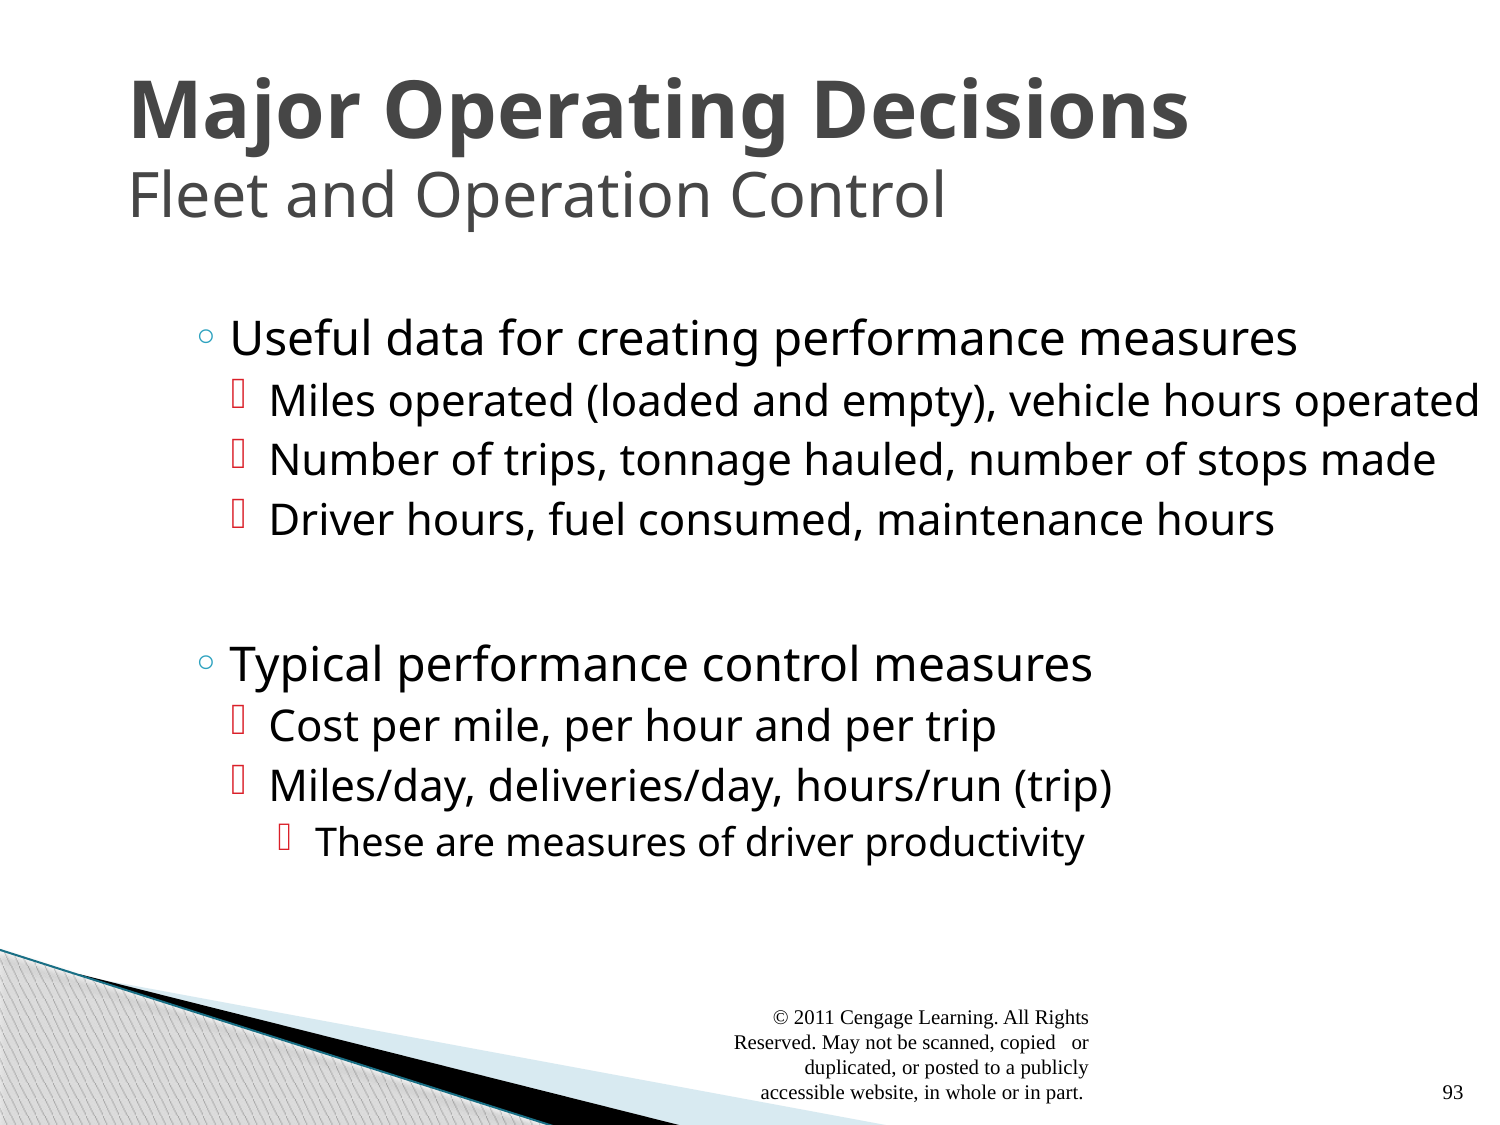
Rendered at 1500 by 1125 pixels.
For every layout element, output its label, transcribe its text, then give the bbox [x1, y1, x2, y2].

list Useful data for creating performance measures Miles operated (loaded and empty), vehicle hours operated Number of trips, tonnage hauled, number of stops made Driver hours, fuel consumed, maintenance hours Typical performance control measures Cost per mile, per hour and per trip Miles/day, deliveries/day, hours/run (trip) These are measures of driver productivity [112, 299, 1500, 1001]
title Major Operating Decisions Fleet and Operation Control [112, 50, 1388, 238]
slide_number 93 [1418, 1051, 1479, 1112]
footer © 2011 Cengage Learning. All Rights Reserved. May not be scanned, copied or duplicated, or posted to a publicly accessible website, in whole or in part. [718, 1051, 1105, 1112]
